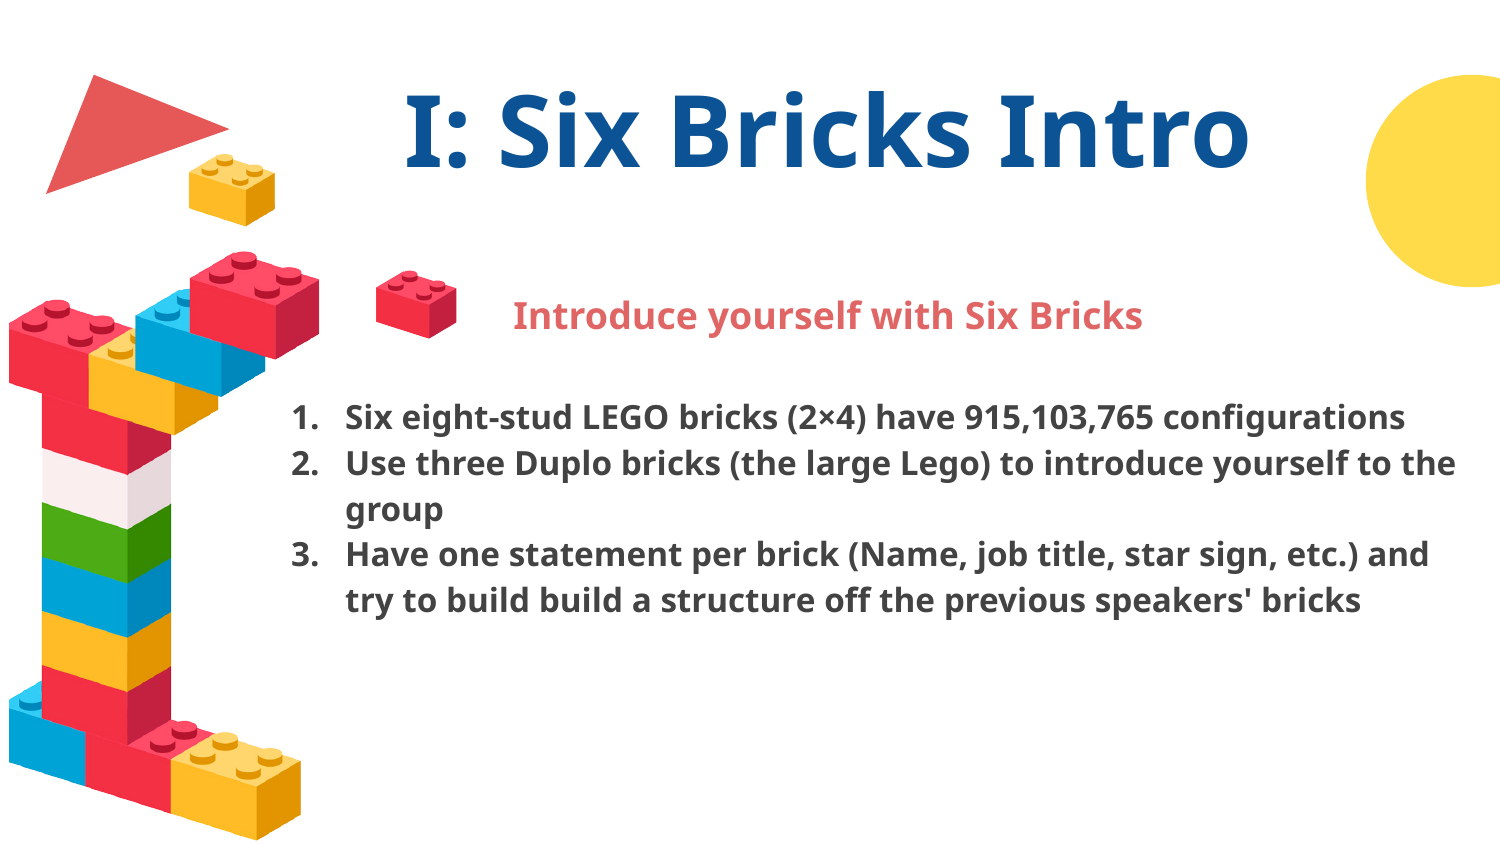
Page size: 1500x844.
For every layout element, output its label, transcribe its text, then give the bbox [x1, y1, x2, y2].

text_box [1365, 74, 1500, 288]
picture [374, 269, 468, 346]
list Six eight-stud LEGO bricks (2×4) have 915,103,765 configurations Use three Duplo bricks (the large Lego) to introduce yourself to the group Have one statement per brick (Name, job title, star sign, etc.) and try to build build a structure off the previous speakers' bricks [335, 375, 1475, 717]
text_box [45, 74, 230, 194]
picture [187, 152, 281, 228]
list Introduce yourself with Six Bricks [375, 270, 1283, 375]
picture [8, 249, 331, 842]
title I: Six Bricks Intro [375, 52, 1283, 203]
